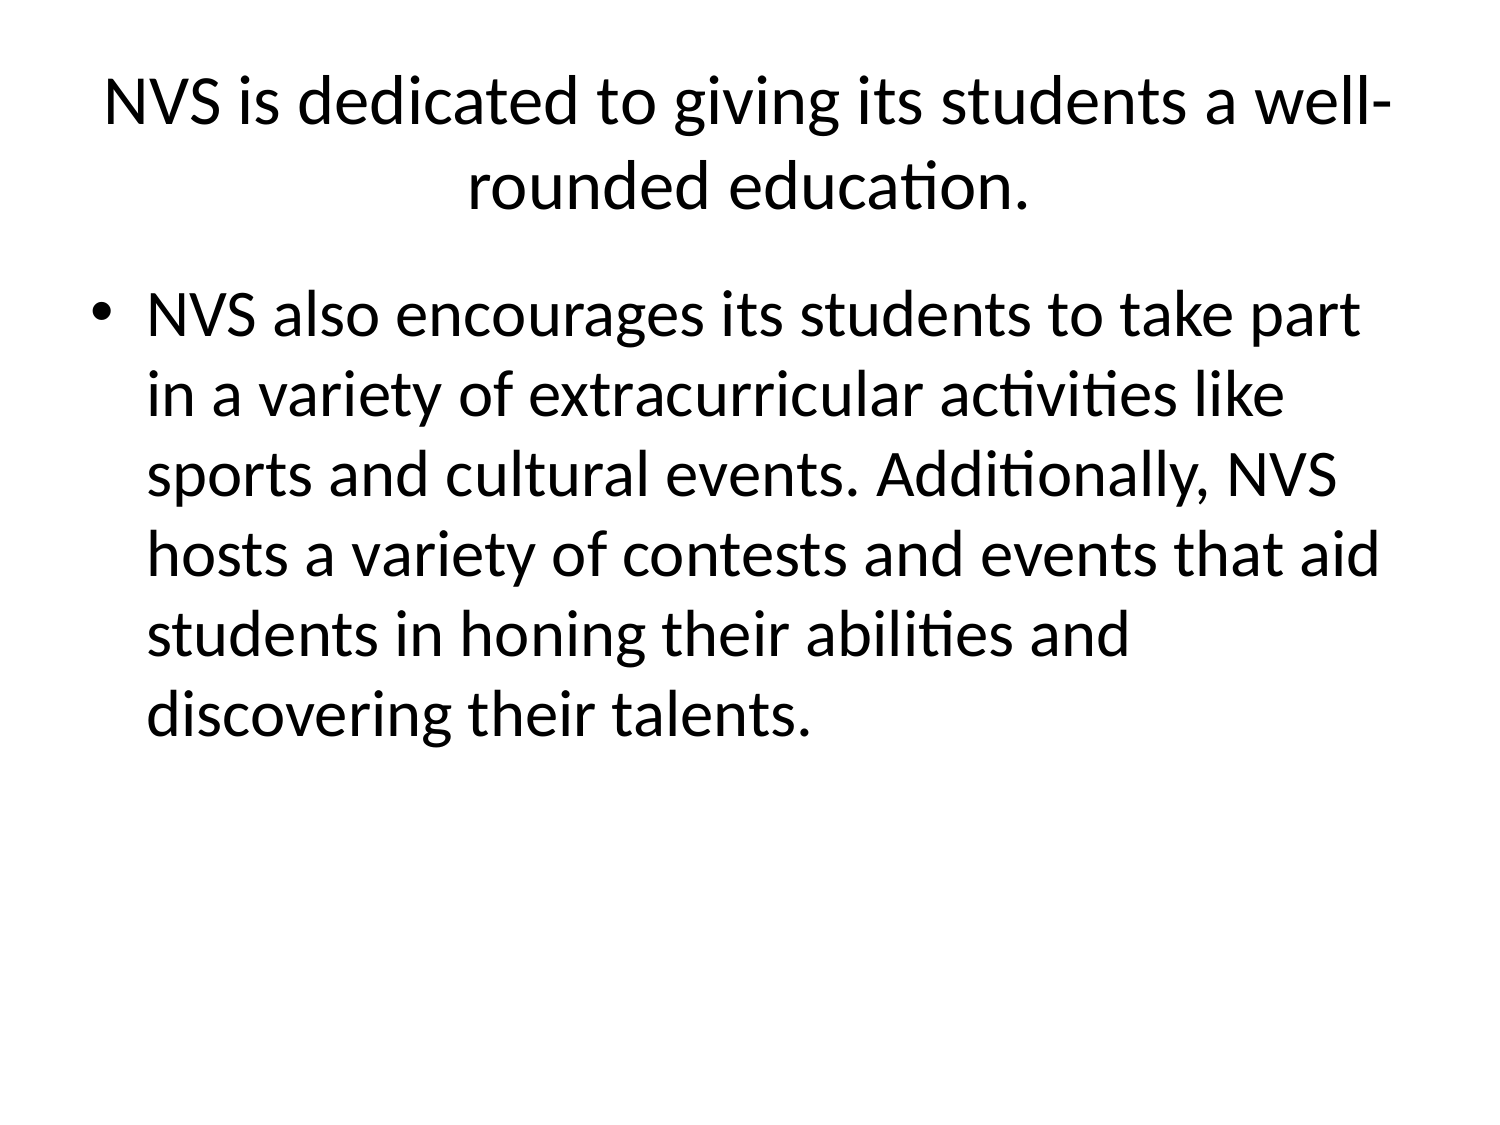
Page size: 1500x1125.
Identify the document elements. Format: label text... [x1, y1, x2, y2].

list NVS also encourages its students to take part in a variety of extracurricular activities like sports and cultural events. Additionally, NVS hosts a variety of contests and events that aid students in honing their abilities and discovering their talents. [75, 262, 1425, 1005]
title NVS is dedicated to giving its students a well-rounded education. [75, 45, 1425, 233]
